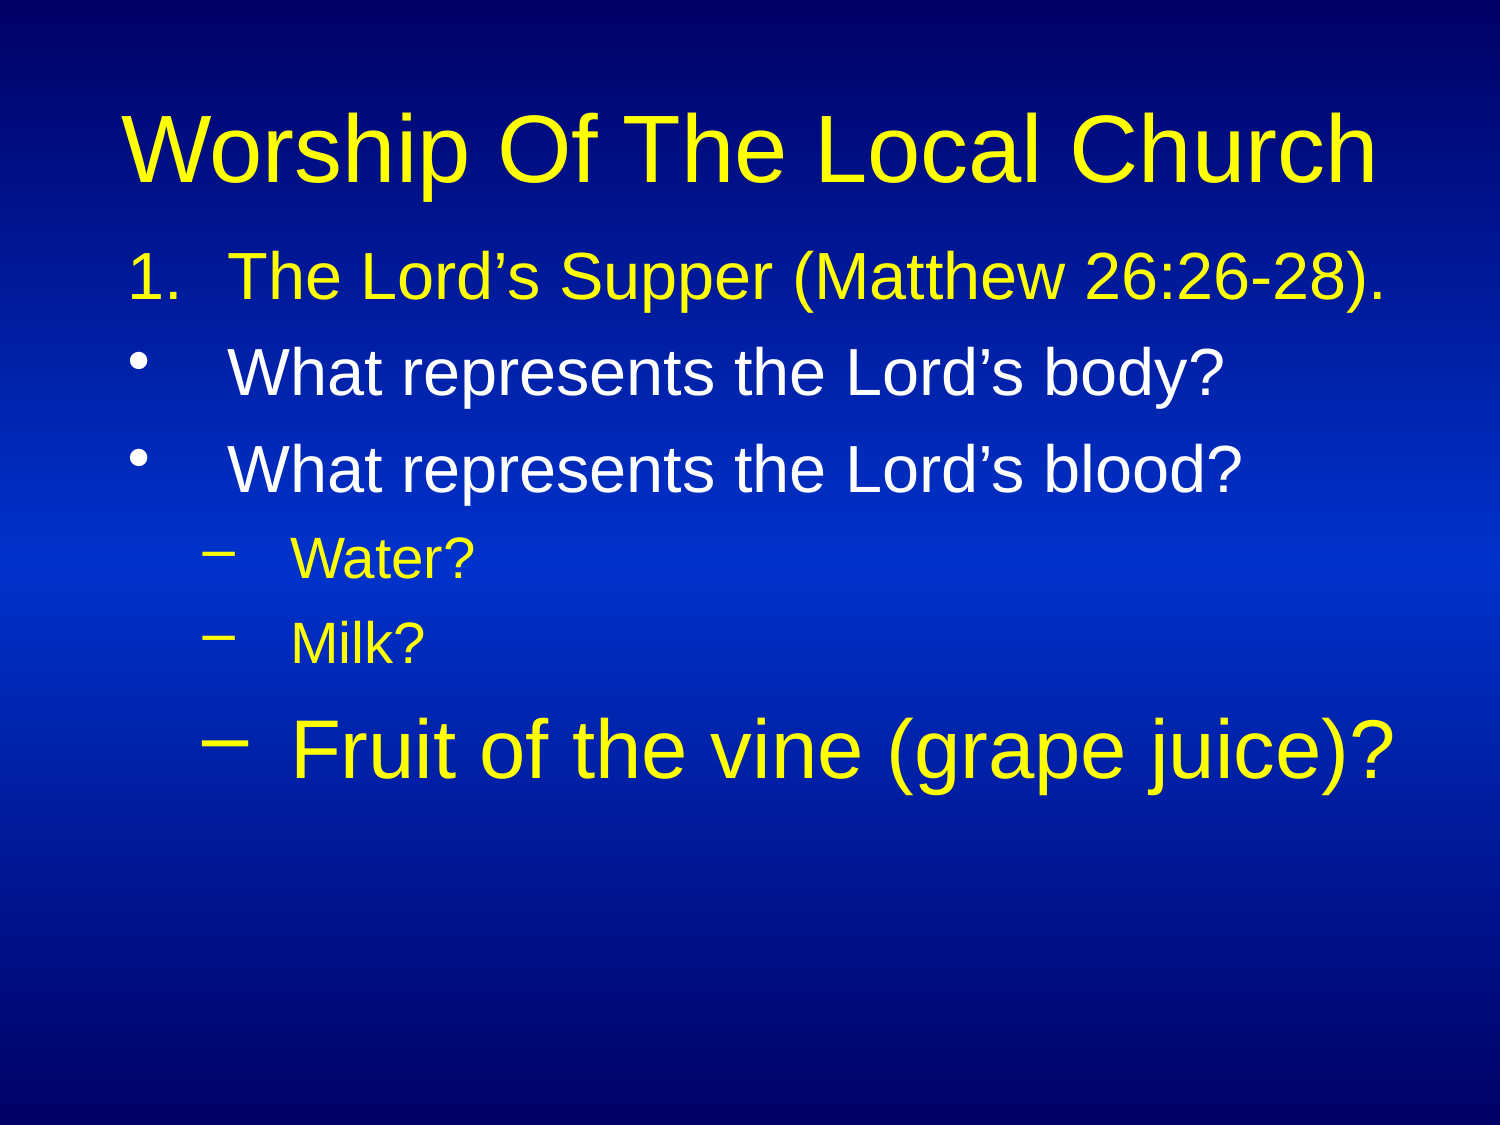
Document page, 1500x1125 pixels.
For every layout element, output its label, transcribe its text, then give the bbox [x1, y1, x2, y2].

title Worship Of The Local Church [37, 50, 1463, 238]
list The Lord’s Supper (Matthew 26:26-28). What represents the Lord’s body? What represents the Lord’s blood? Water? Milk? Fruit of the vine (grape juice)? [112, 224, 1463, 1125]
